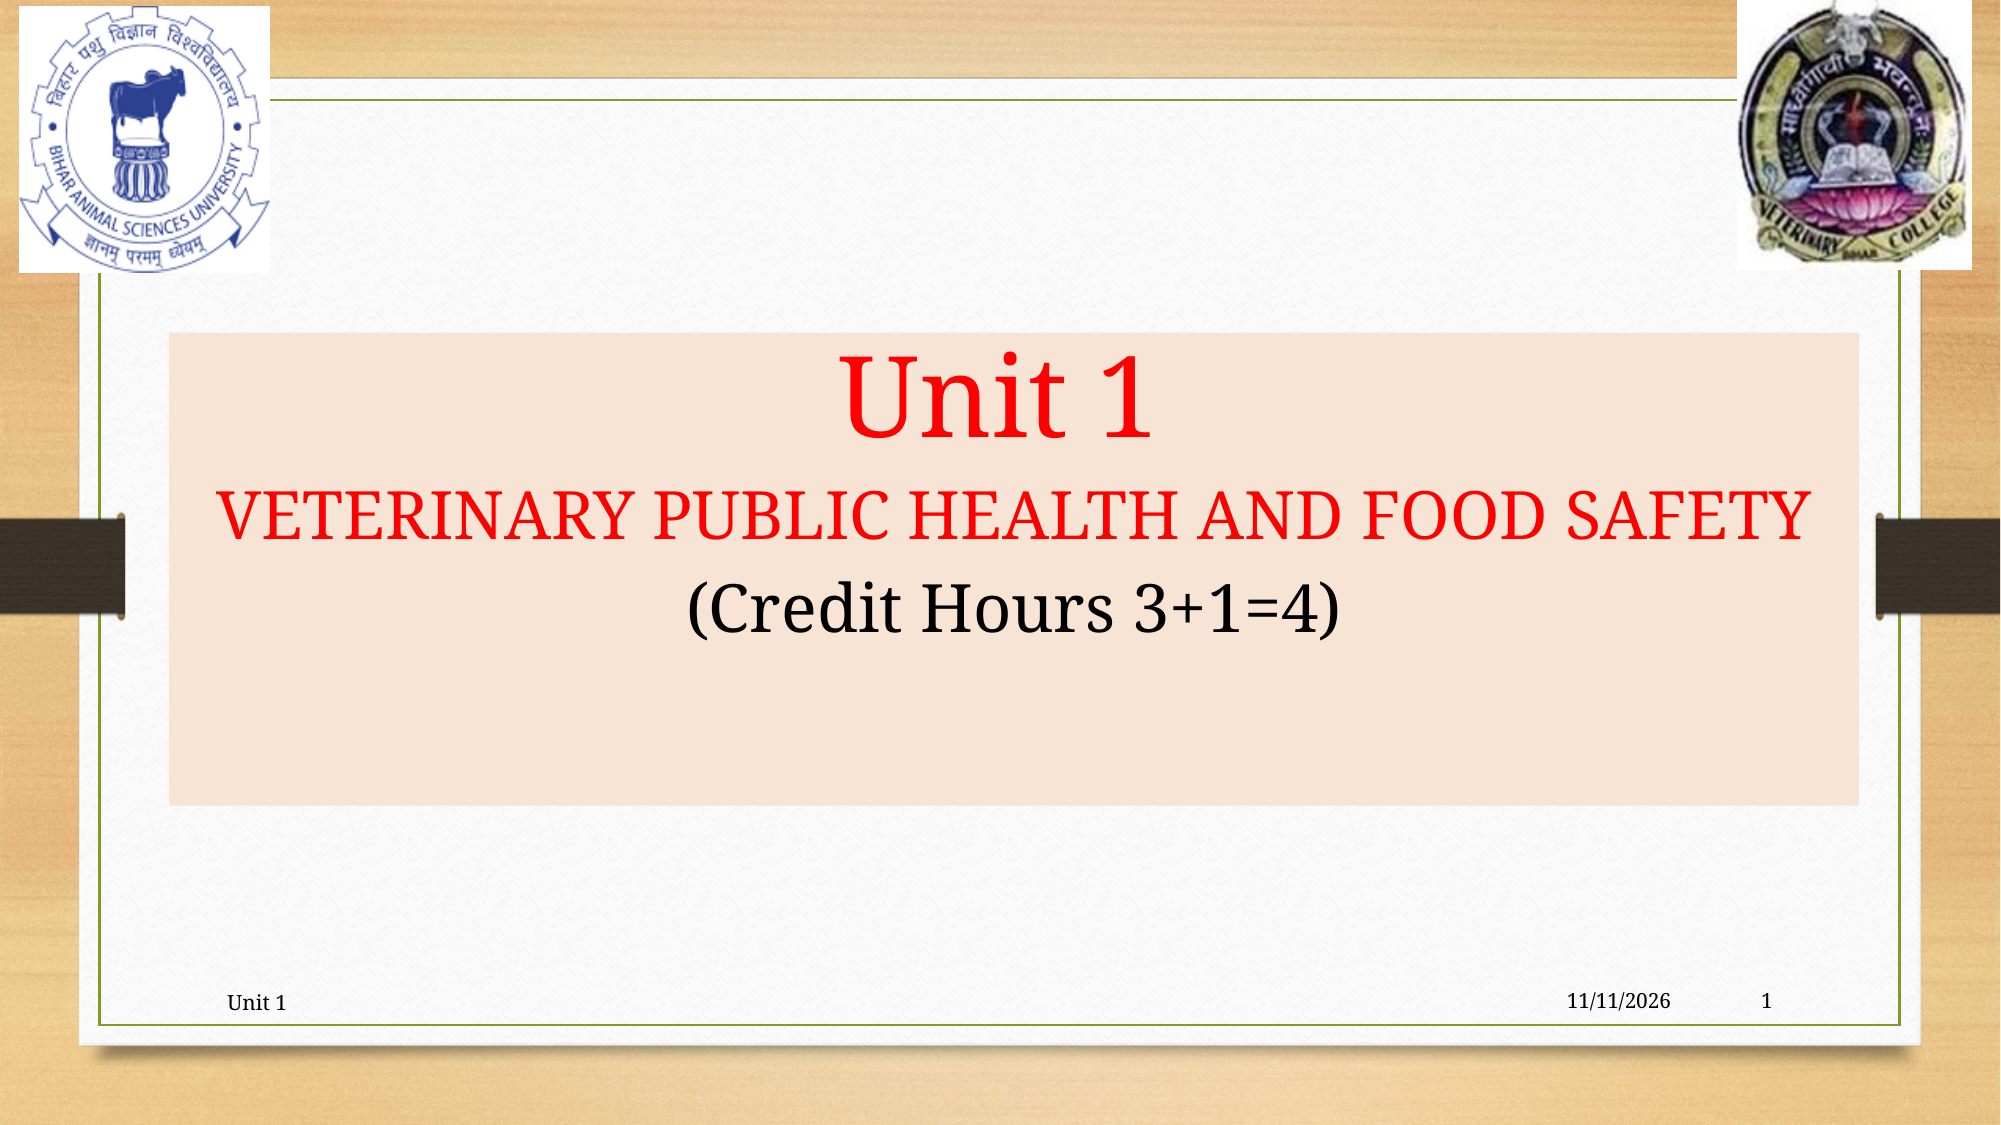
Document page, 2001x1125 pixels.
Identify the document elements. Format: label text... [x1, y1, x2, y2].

slide_number 1 [1698, 979, 1788, 1025]
text_box Unit 1 VETERINARY PUBLIC HEALTH AND FOOD SAFETY (Credit Hours 3+1=4) [169, 332, 1860, 806]
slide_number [1423, 979, 1686, 1025]
footer Unit 1 [212, 979, 1411, 1025]
picture [0, 0, 2001, 1125]
